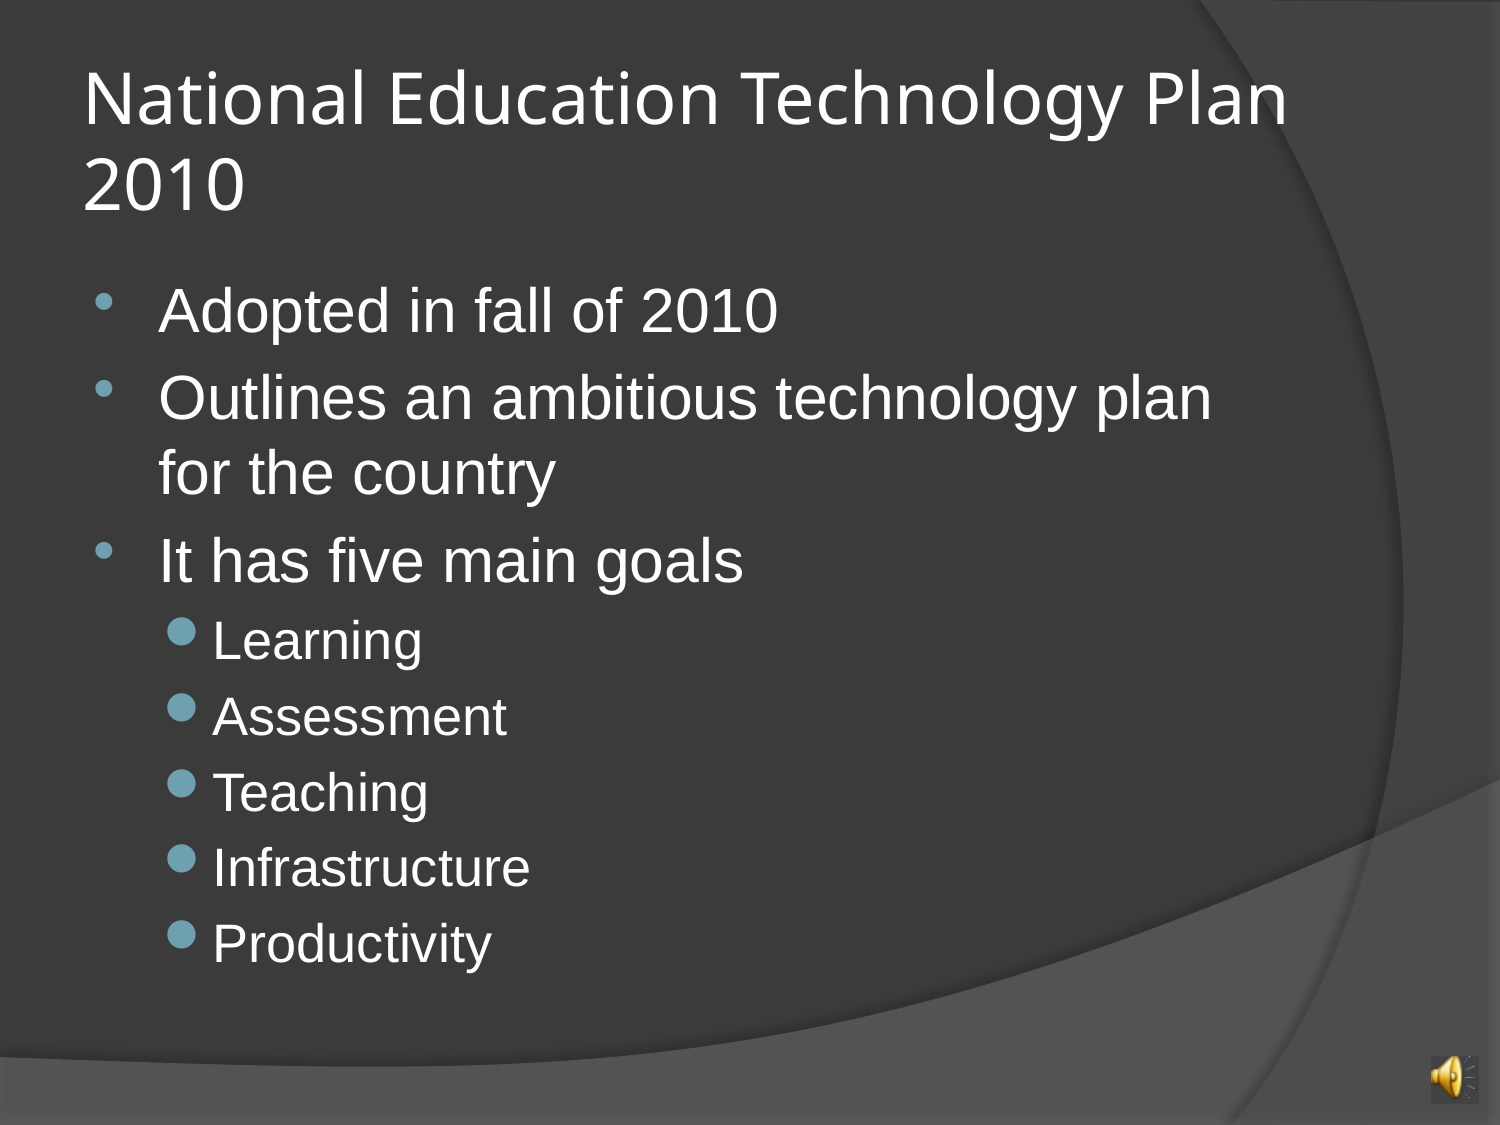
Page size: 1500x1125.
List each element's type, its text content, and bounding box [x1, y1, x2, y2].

title National Education Technology Plan 2010 [75, 45, 1300, 233]
list Adopted in fall of 2010 Outlines an ambitious technology plan for the country It has five main goals Learning Assessment Teaching Infrastructure Productivity [75, 262, 1300, 1005]
picture [1429, 1054, 1481, 1106]
